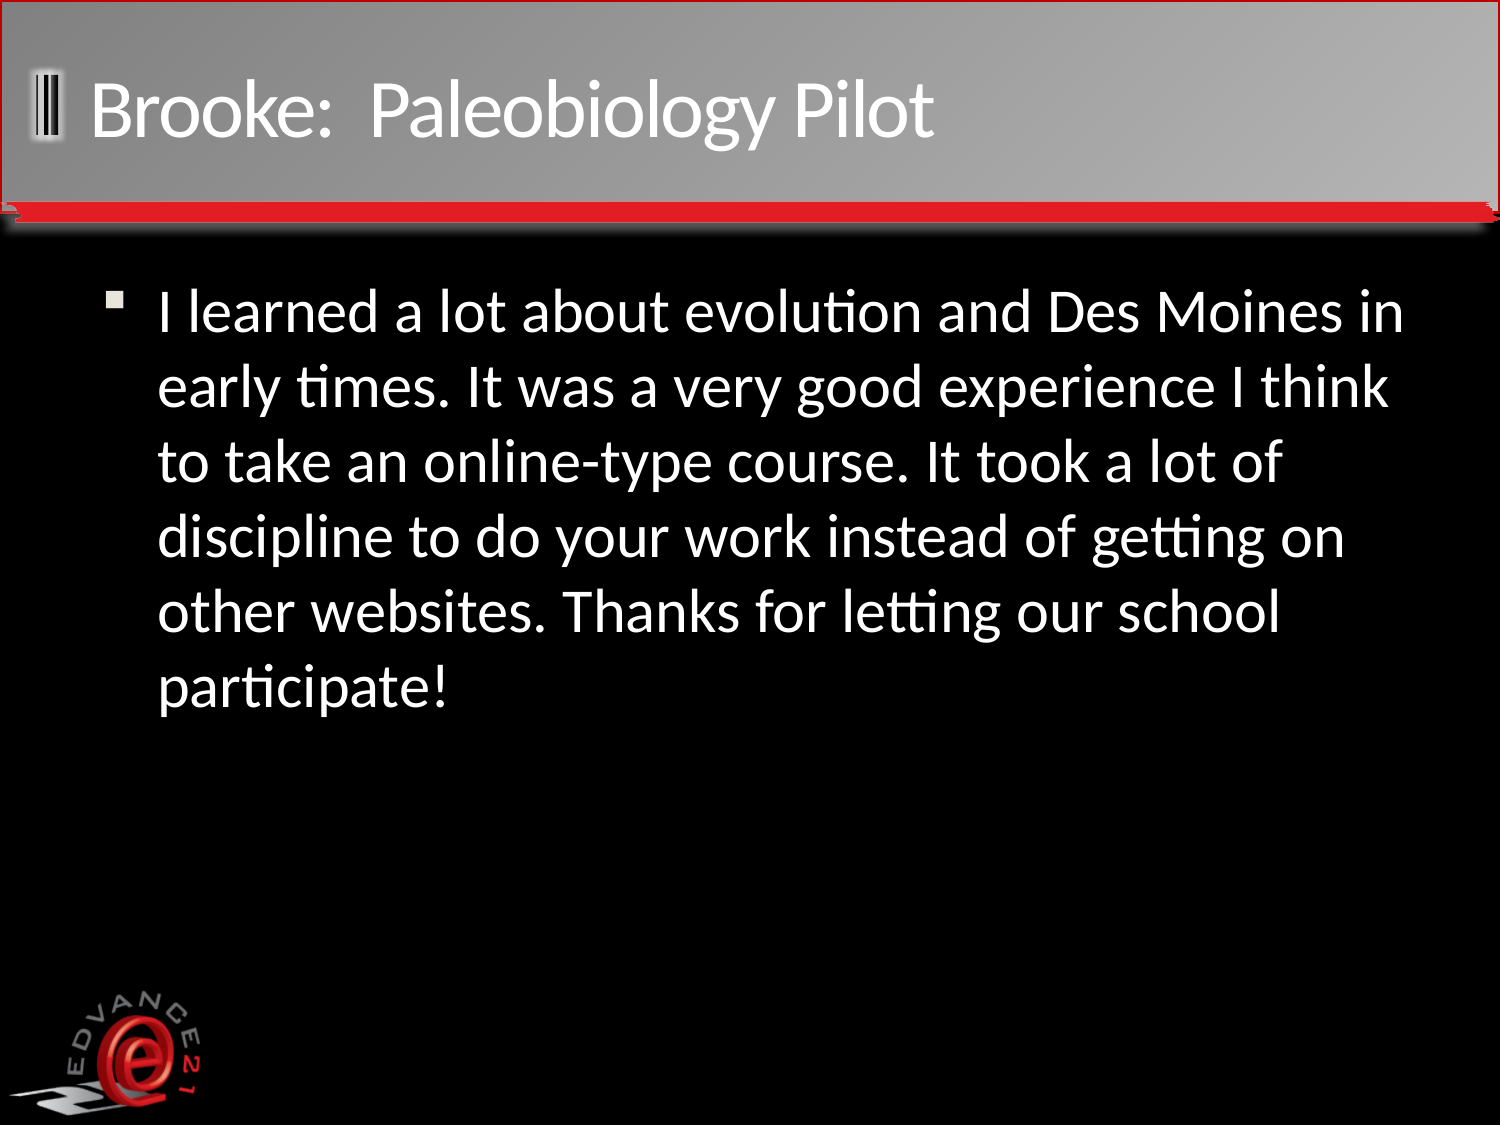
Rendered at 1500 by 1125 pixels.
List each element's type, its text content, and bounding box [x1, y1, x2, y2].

title Brooke: Paleobiology Pilot [75, 46, 1425, 188]
list I learned a lot about evolution and Des Moines in early times. It was a very good experience I think to take an online-type course. It took a lot of discipline to do your work instead of getting on other websites. Thanks for letting our school participate! [75, 262, 1425, 1043]
picture [0, 199, 1500, 225]
picture [0, 983, 225, 1125]
